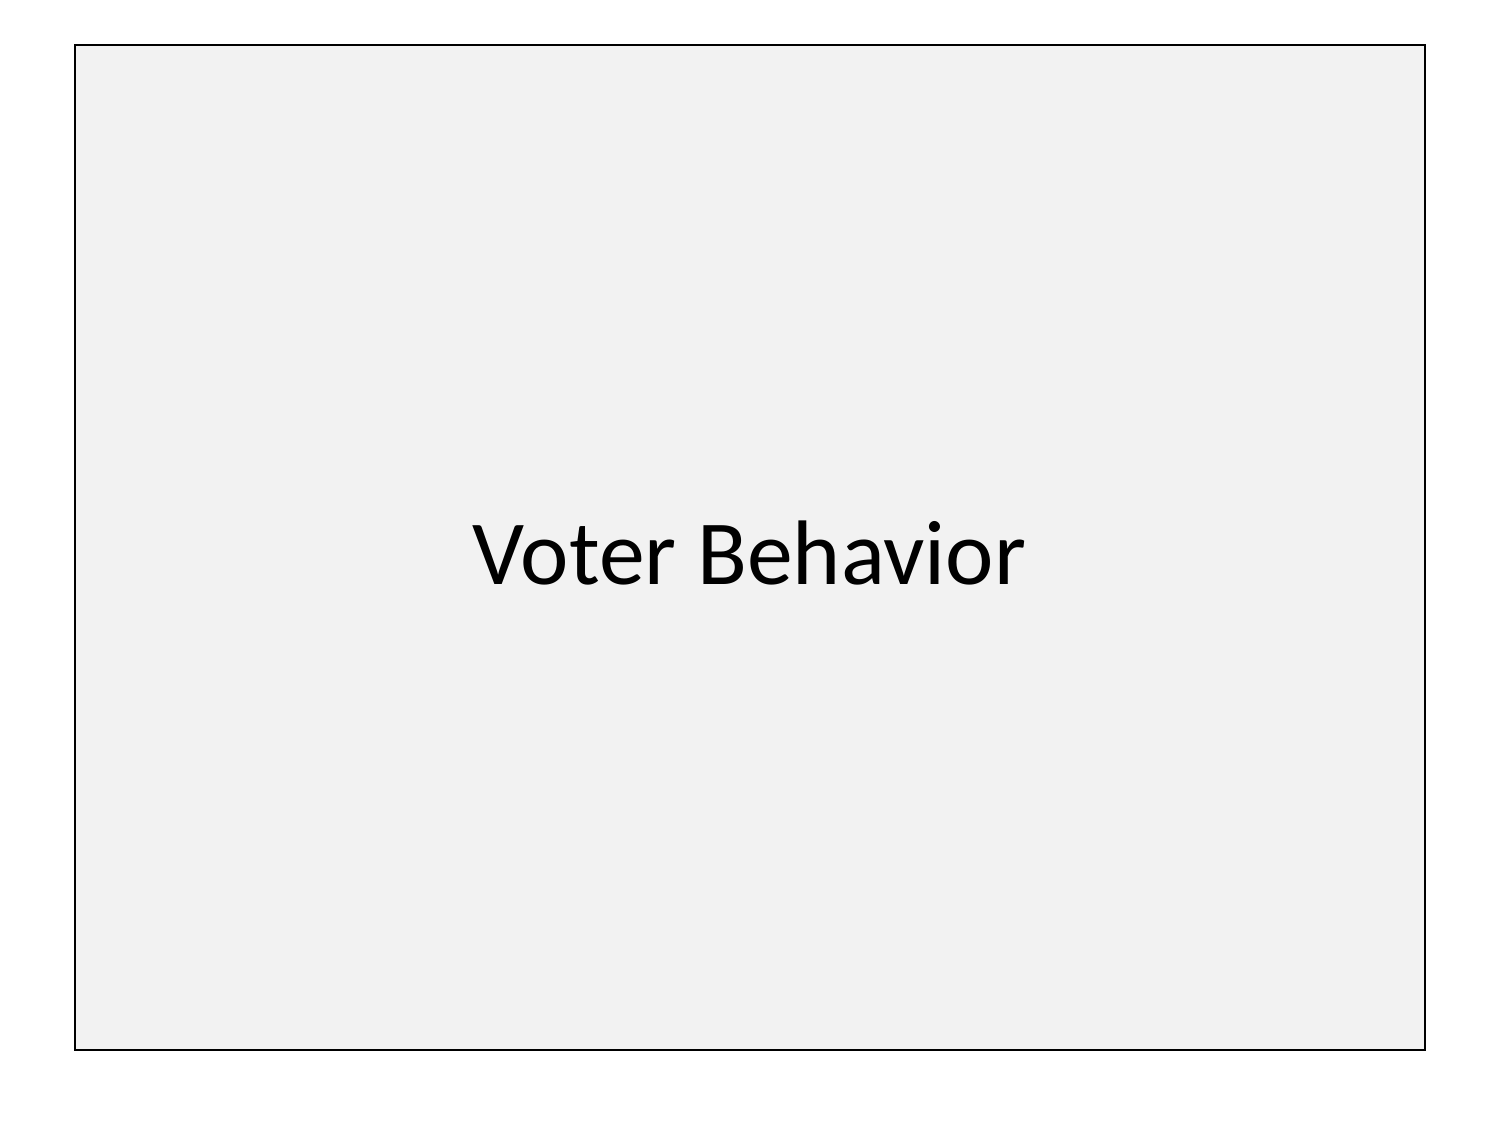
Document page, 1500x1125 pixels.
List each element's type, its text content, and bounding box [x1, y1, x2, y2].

title Voter Behavior [74, 44, 1426, 1051]
